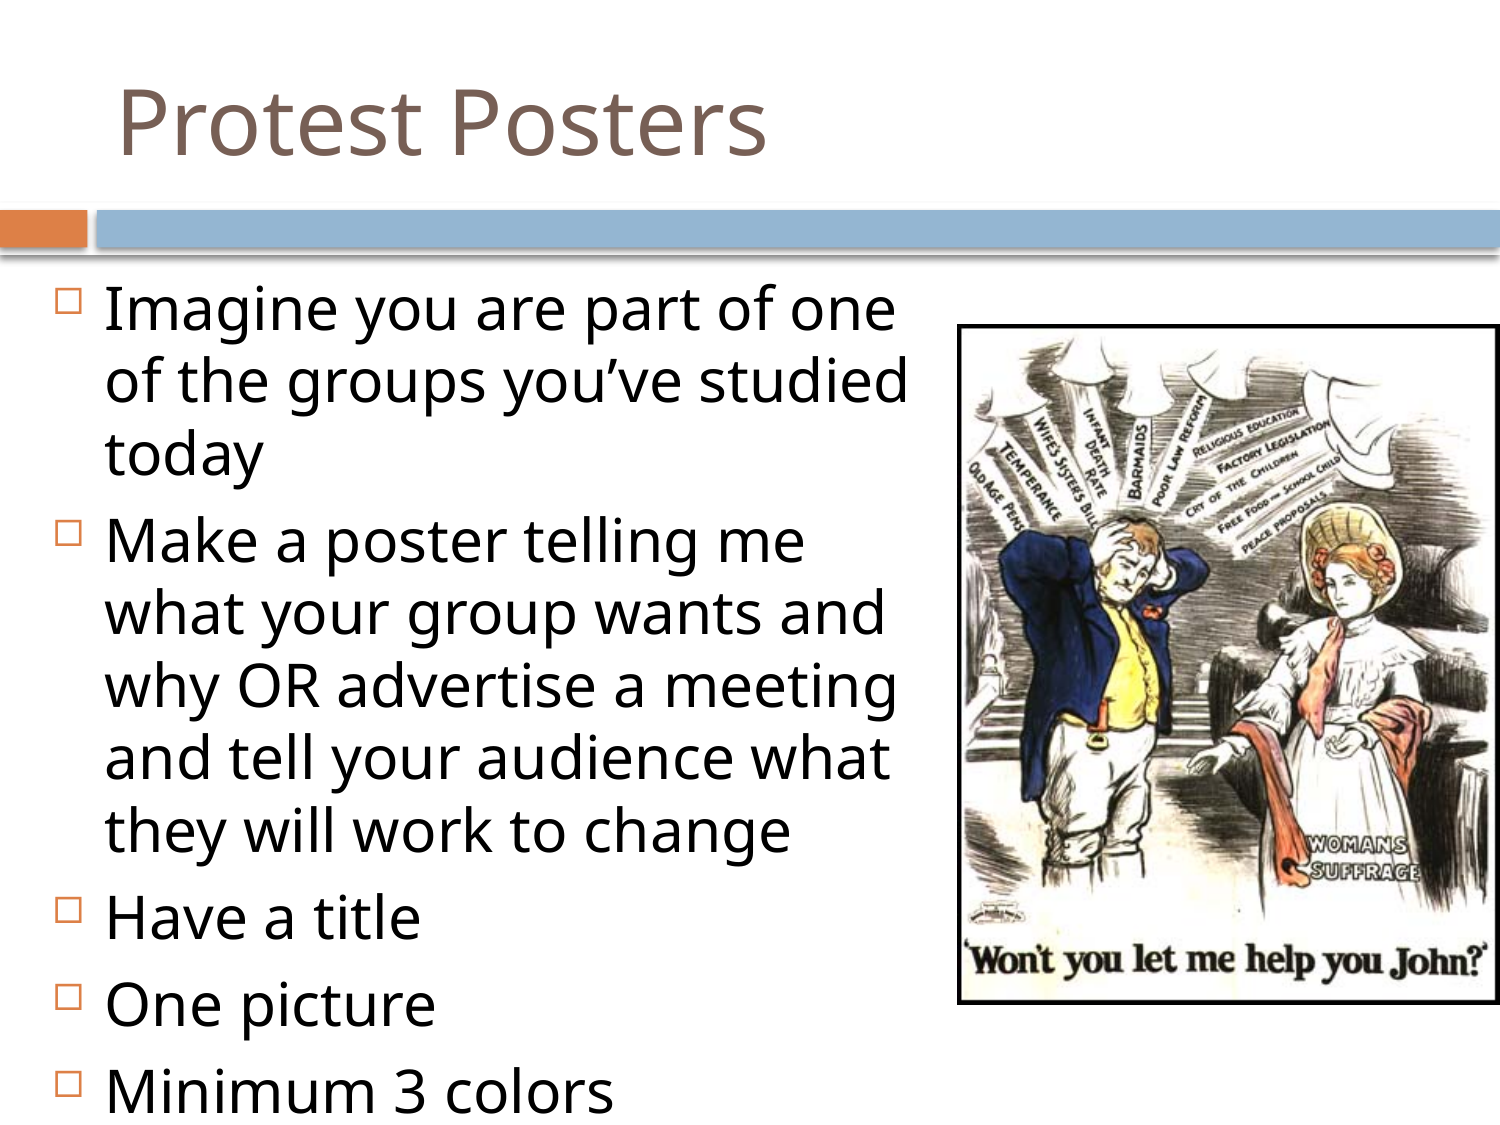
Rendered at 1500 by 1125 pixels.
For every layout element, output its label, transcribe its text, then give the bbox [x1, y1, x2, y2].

title Protest Posters [100, 37, 1438, 200]
list Imagine you are part of one of the groups you’ve studied today Make a poster telling me what your group wants and why OR advertise a meeting and tell your audience what they will work to change Have a title One picture Minimum 3 colors [37, 262, 950, 1075]
picture [957, 324, 1500, 1005]
